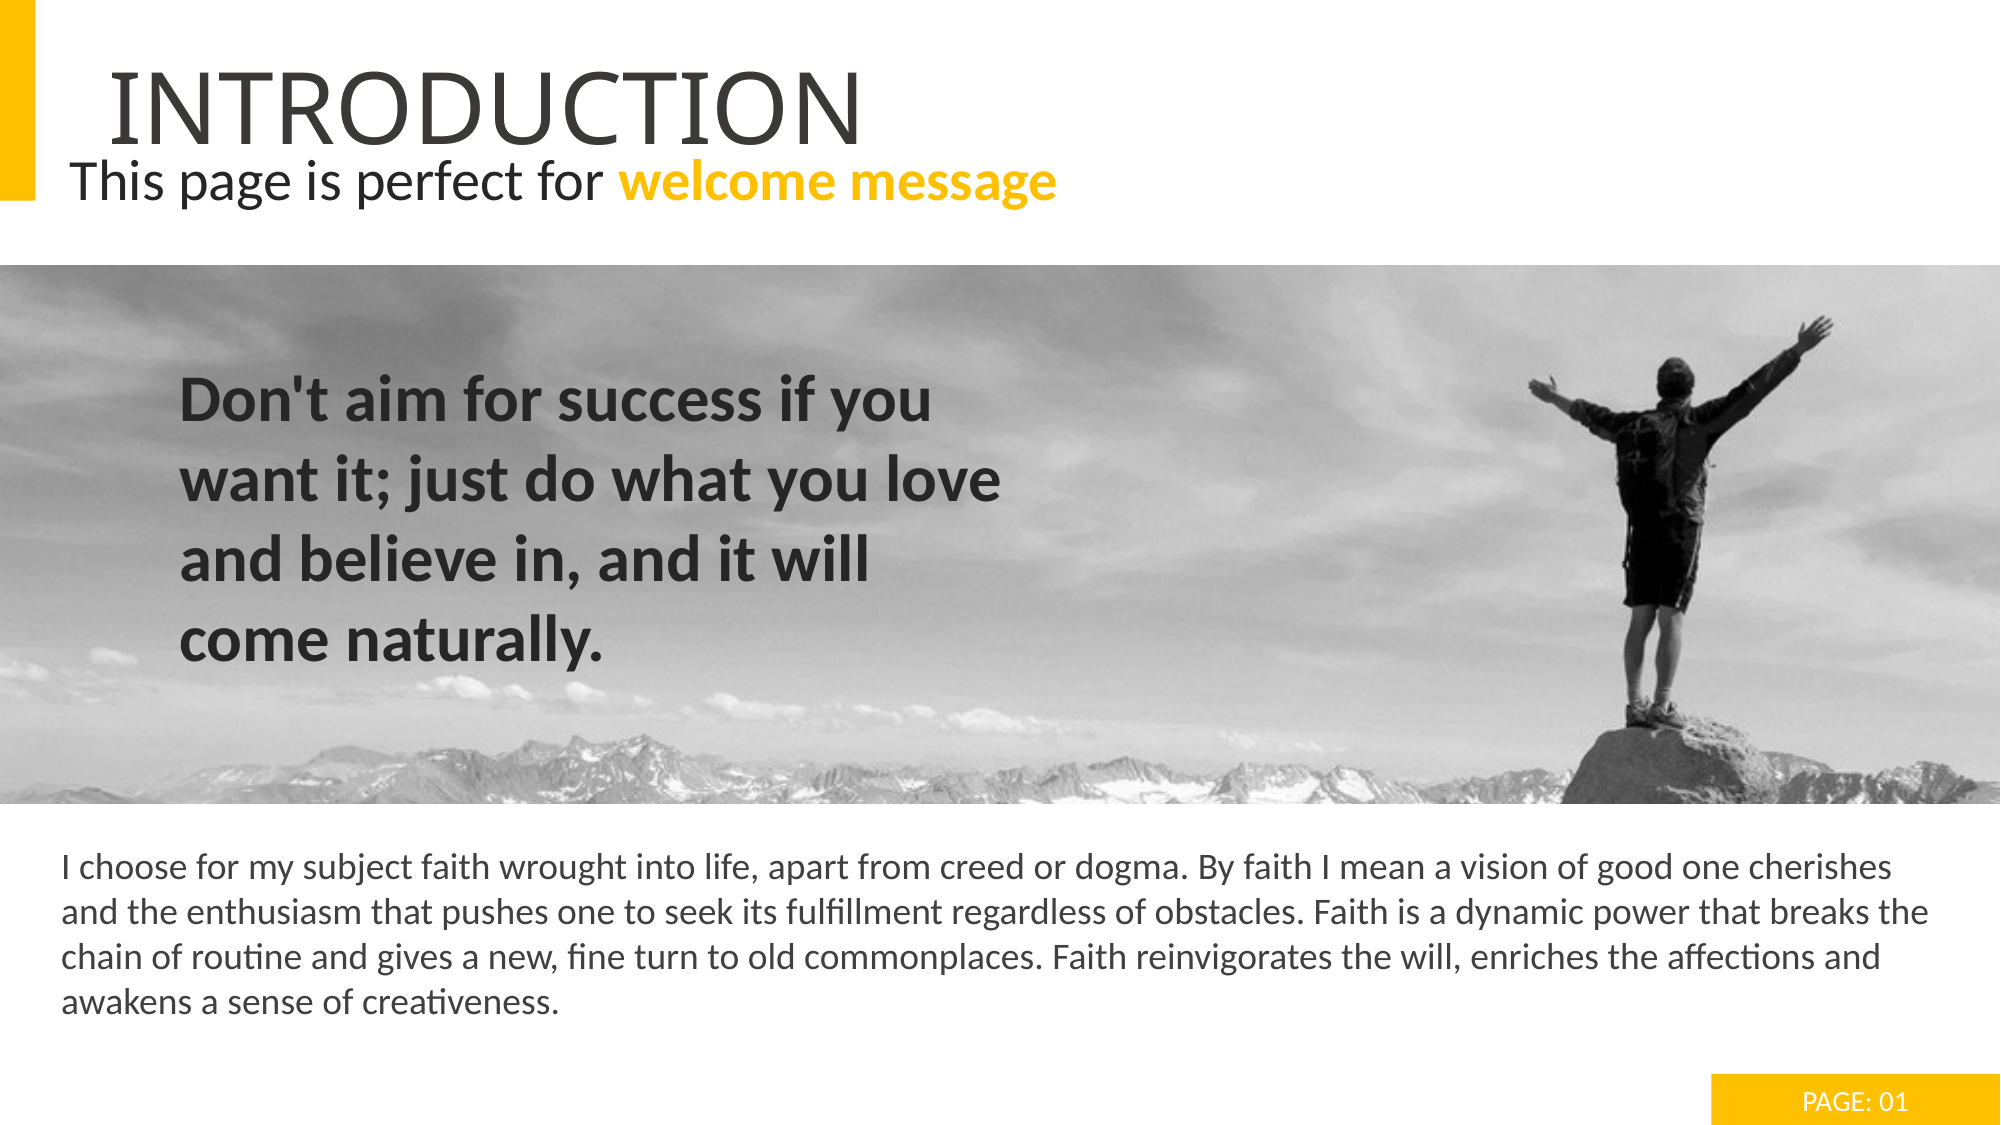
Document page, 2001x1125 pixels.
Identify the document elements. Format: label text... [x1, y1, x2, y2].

text_box PAGE: 01 [1710, 1073, 2000, 1125]
text_box [0, 0, 36, 202]
text_box This page is perfect for welcome message [55, 135, 1074, 220]
picture [0, 265, 2000, 804]
text_box INTRODUCTION [93, 37, 882, 135]
text_box I choose for my subject faith wrought into life, apart from creed or dogma. By faith I mean a vision of good one cherishes and the enthusiasm that pushes one to seek its fulfillment regardless of obstacles. Faith is a dynamic power that breaks the chain of routine and gives a new, fine turn to old commonplaces. Faith reinvigorates the will, enriches the affections and awakens a sense of creativeness. [46, 834, 1970, 1030]
